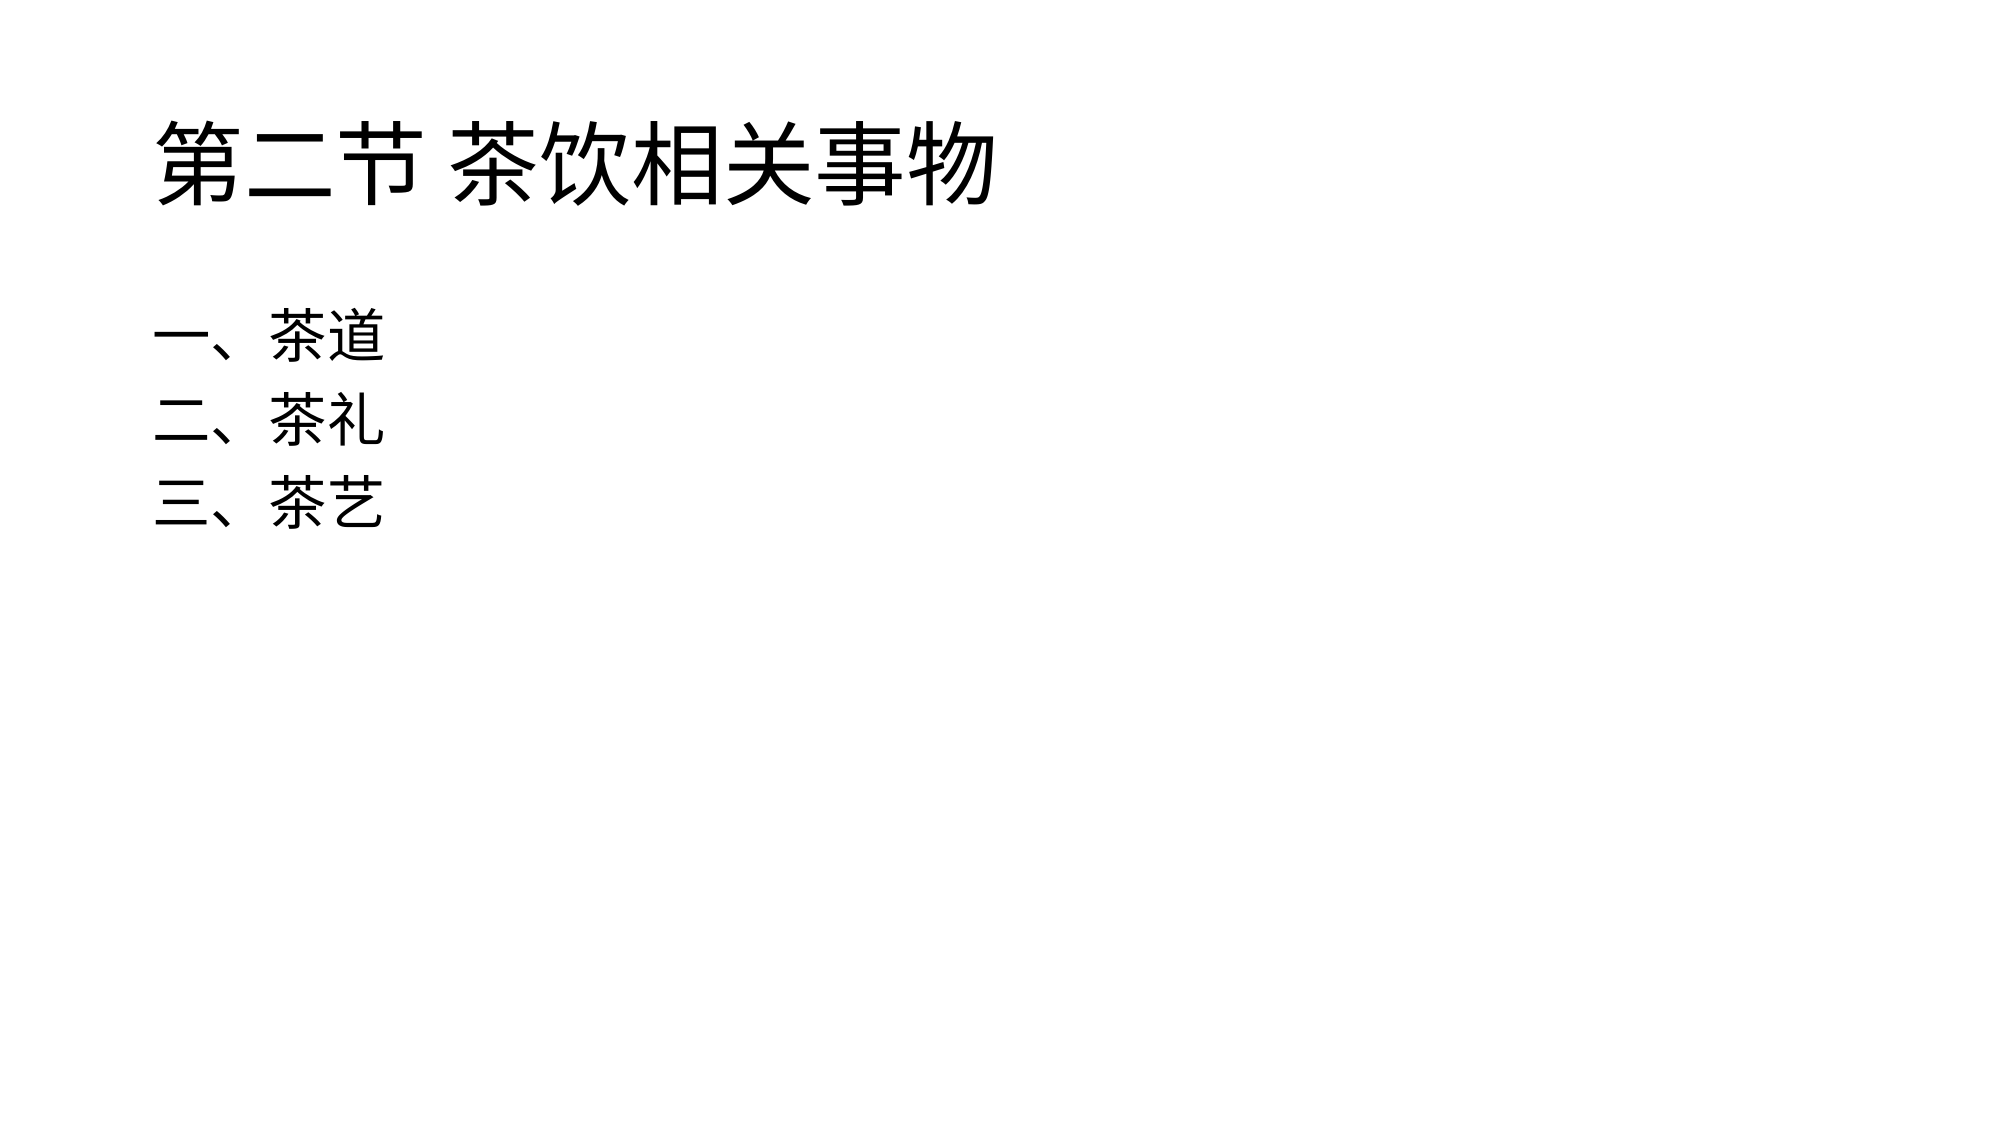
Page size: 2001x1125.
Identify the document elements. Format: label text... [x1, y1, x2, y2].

list 一、茶道 二、茶礼 三、茶艺 [137, 299, 1863, 1014]
title 第二节 茶饮相关事物 [137, 59, 1863, 278]
